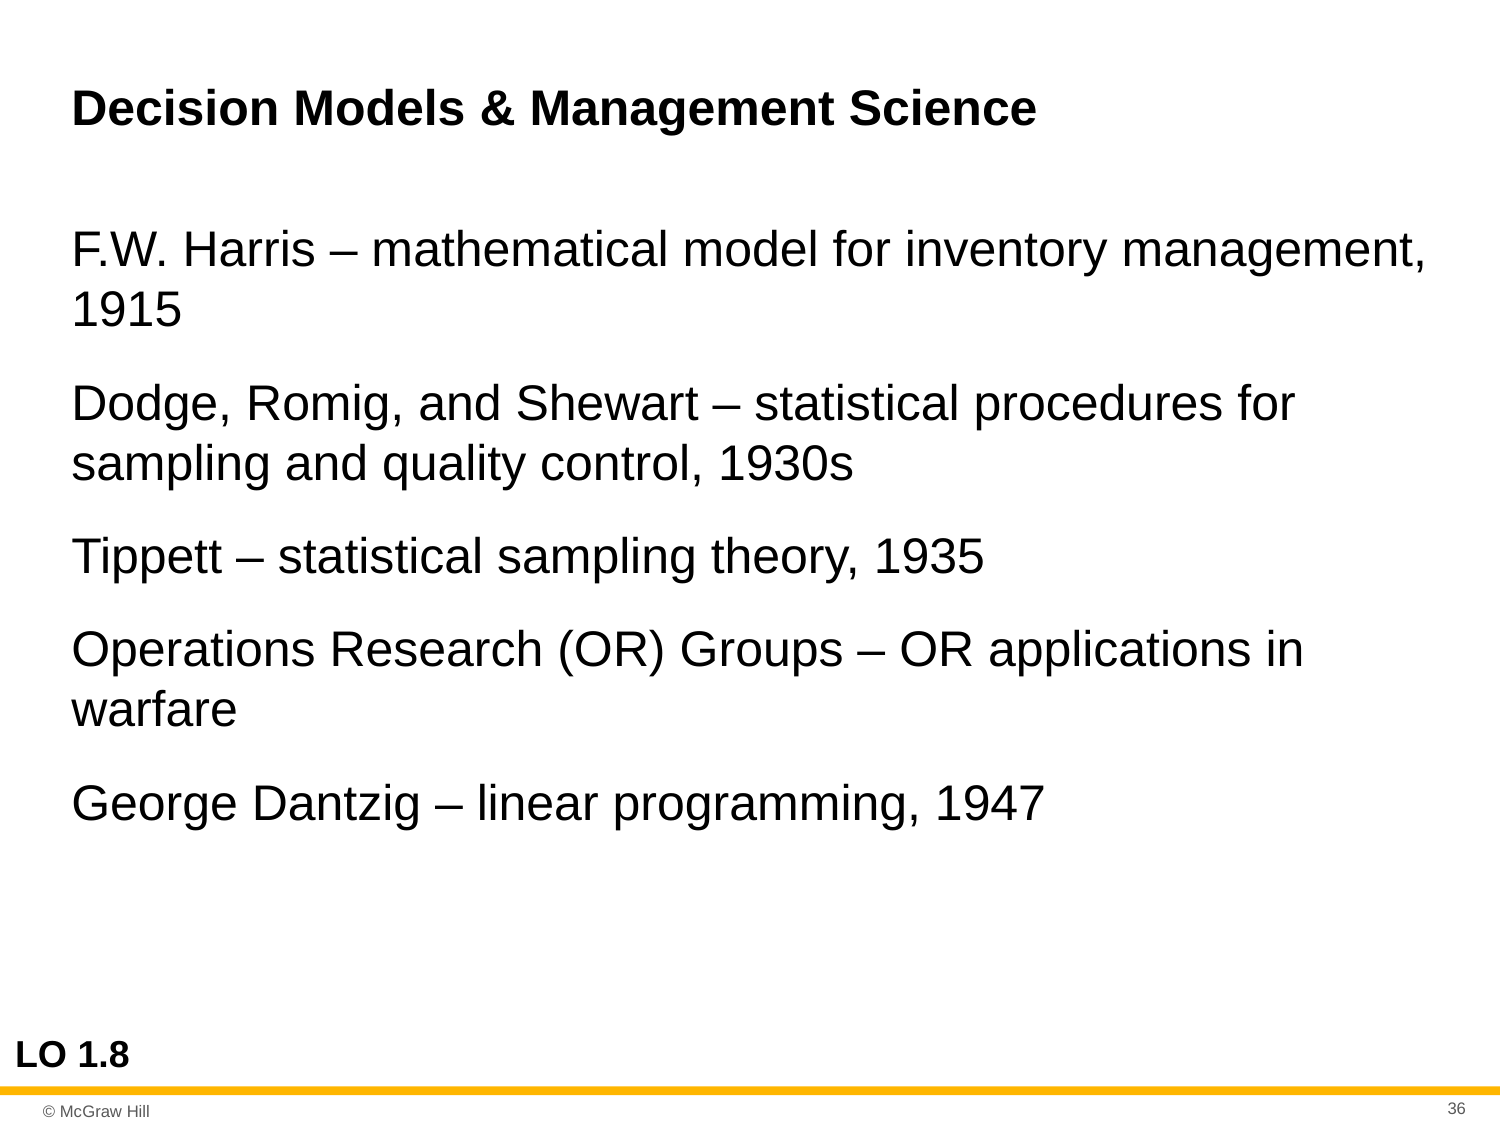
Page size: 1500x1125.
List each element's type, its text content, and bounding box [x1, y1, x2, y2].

title Decision Models & Management Science [56, 50, 1444, 162]
list LO 1.8 [0, 1022, 197, 1085]
list F.W. Harris – mathematical model for inventory management, 1915 Dodge, Romig, and Shewart – statistical procedures for sampling and quality control, 1930s Tippett – statistical sampling theory, 1935 Operations Research (OR) Groups – OR applications in warfare George Dantzig – linear programming, 1947 [56, 209, 1444, 998]
